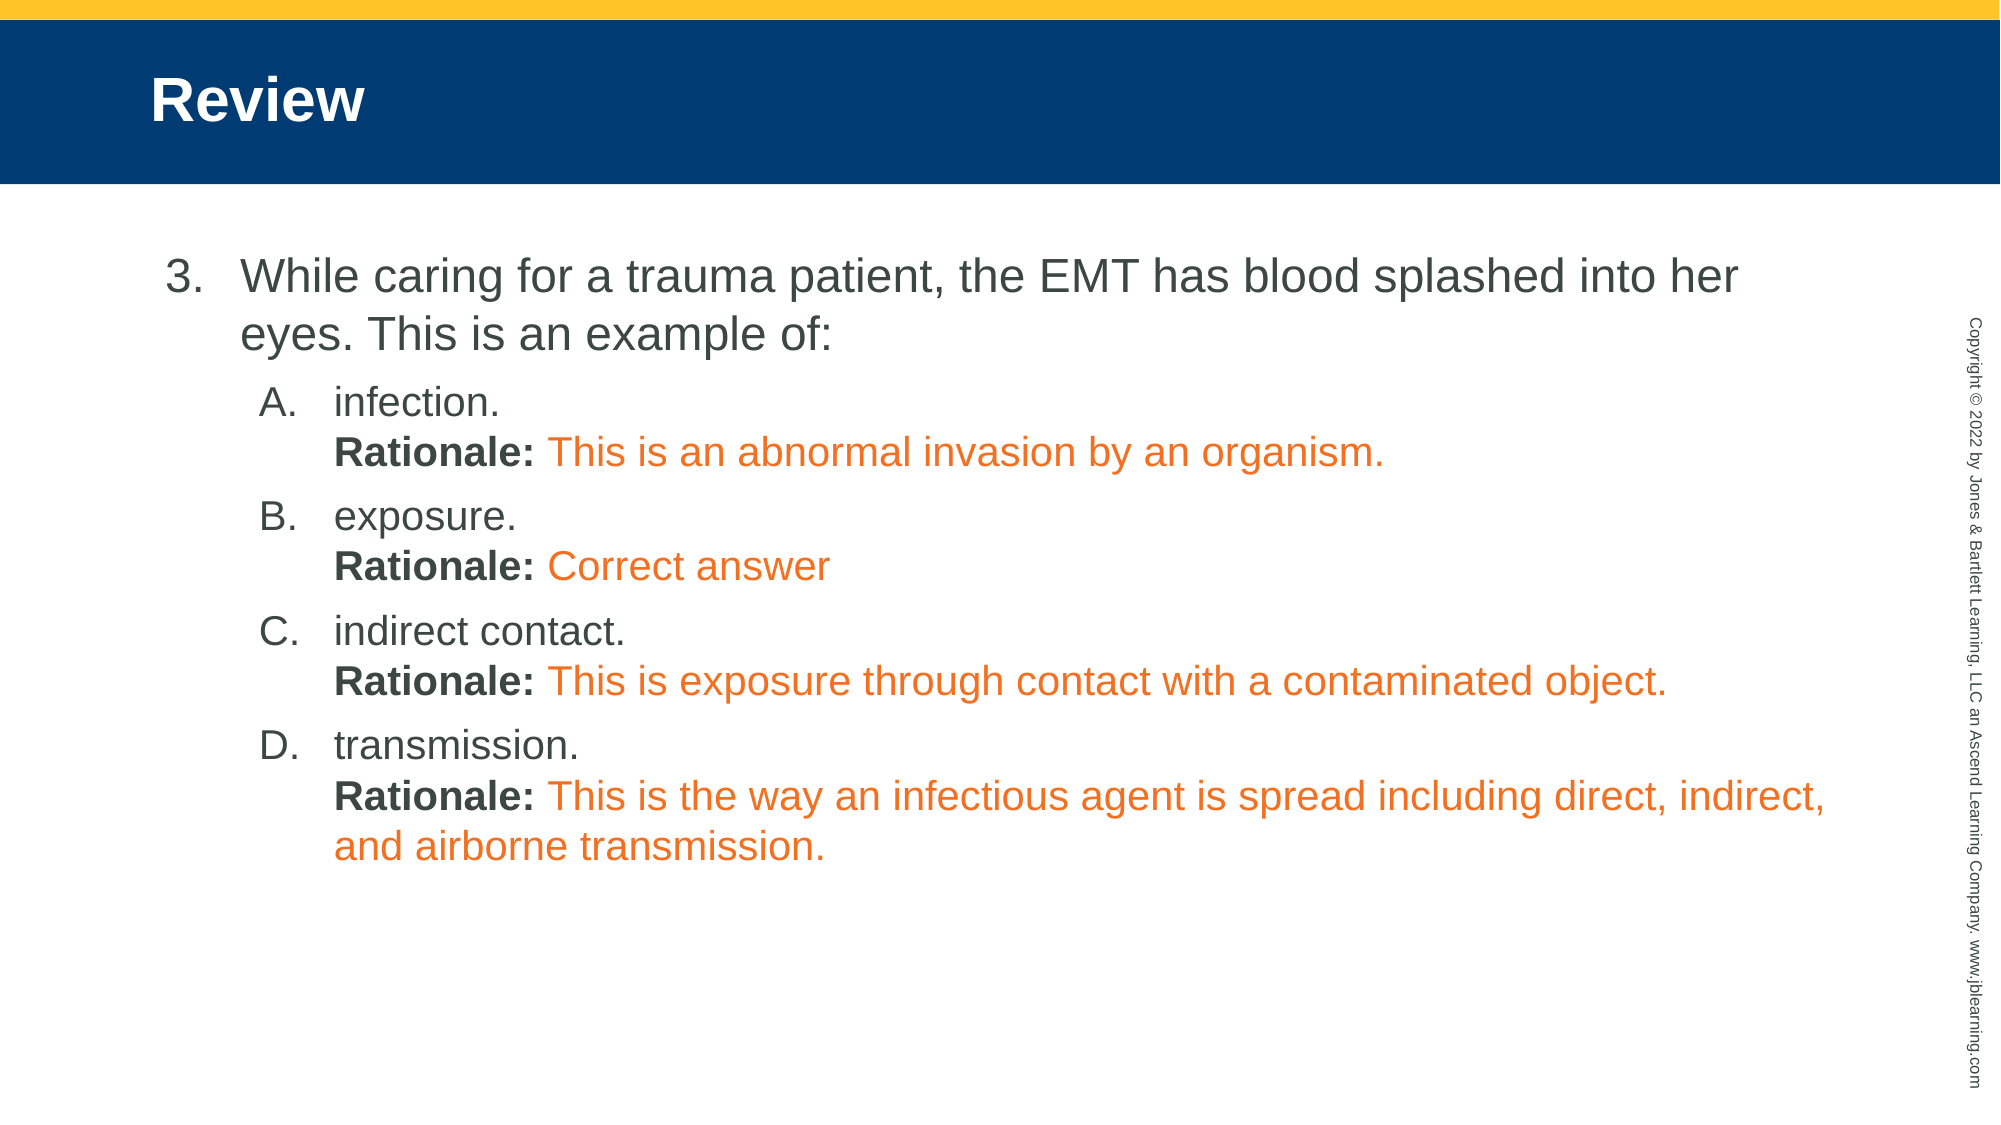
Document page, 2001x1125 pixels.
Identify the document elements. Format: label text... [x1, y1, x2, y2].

title Review [0, 19, 2000, 185]
list While caring for a trauma patient, the EMT has blood splashed into her eyes. This is an example of: infection. Rationale: This is an abnormal invasion by an organism. exposure. Rationale: Correct answer indirect contact. Rationale: This is exposure through contact with a contaminated object. transmission. Rationale: This is the way an infectious agent is spread including direct, indirect, and airborne transmission. [150, 237, 1850, 1025]
